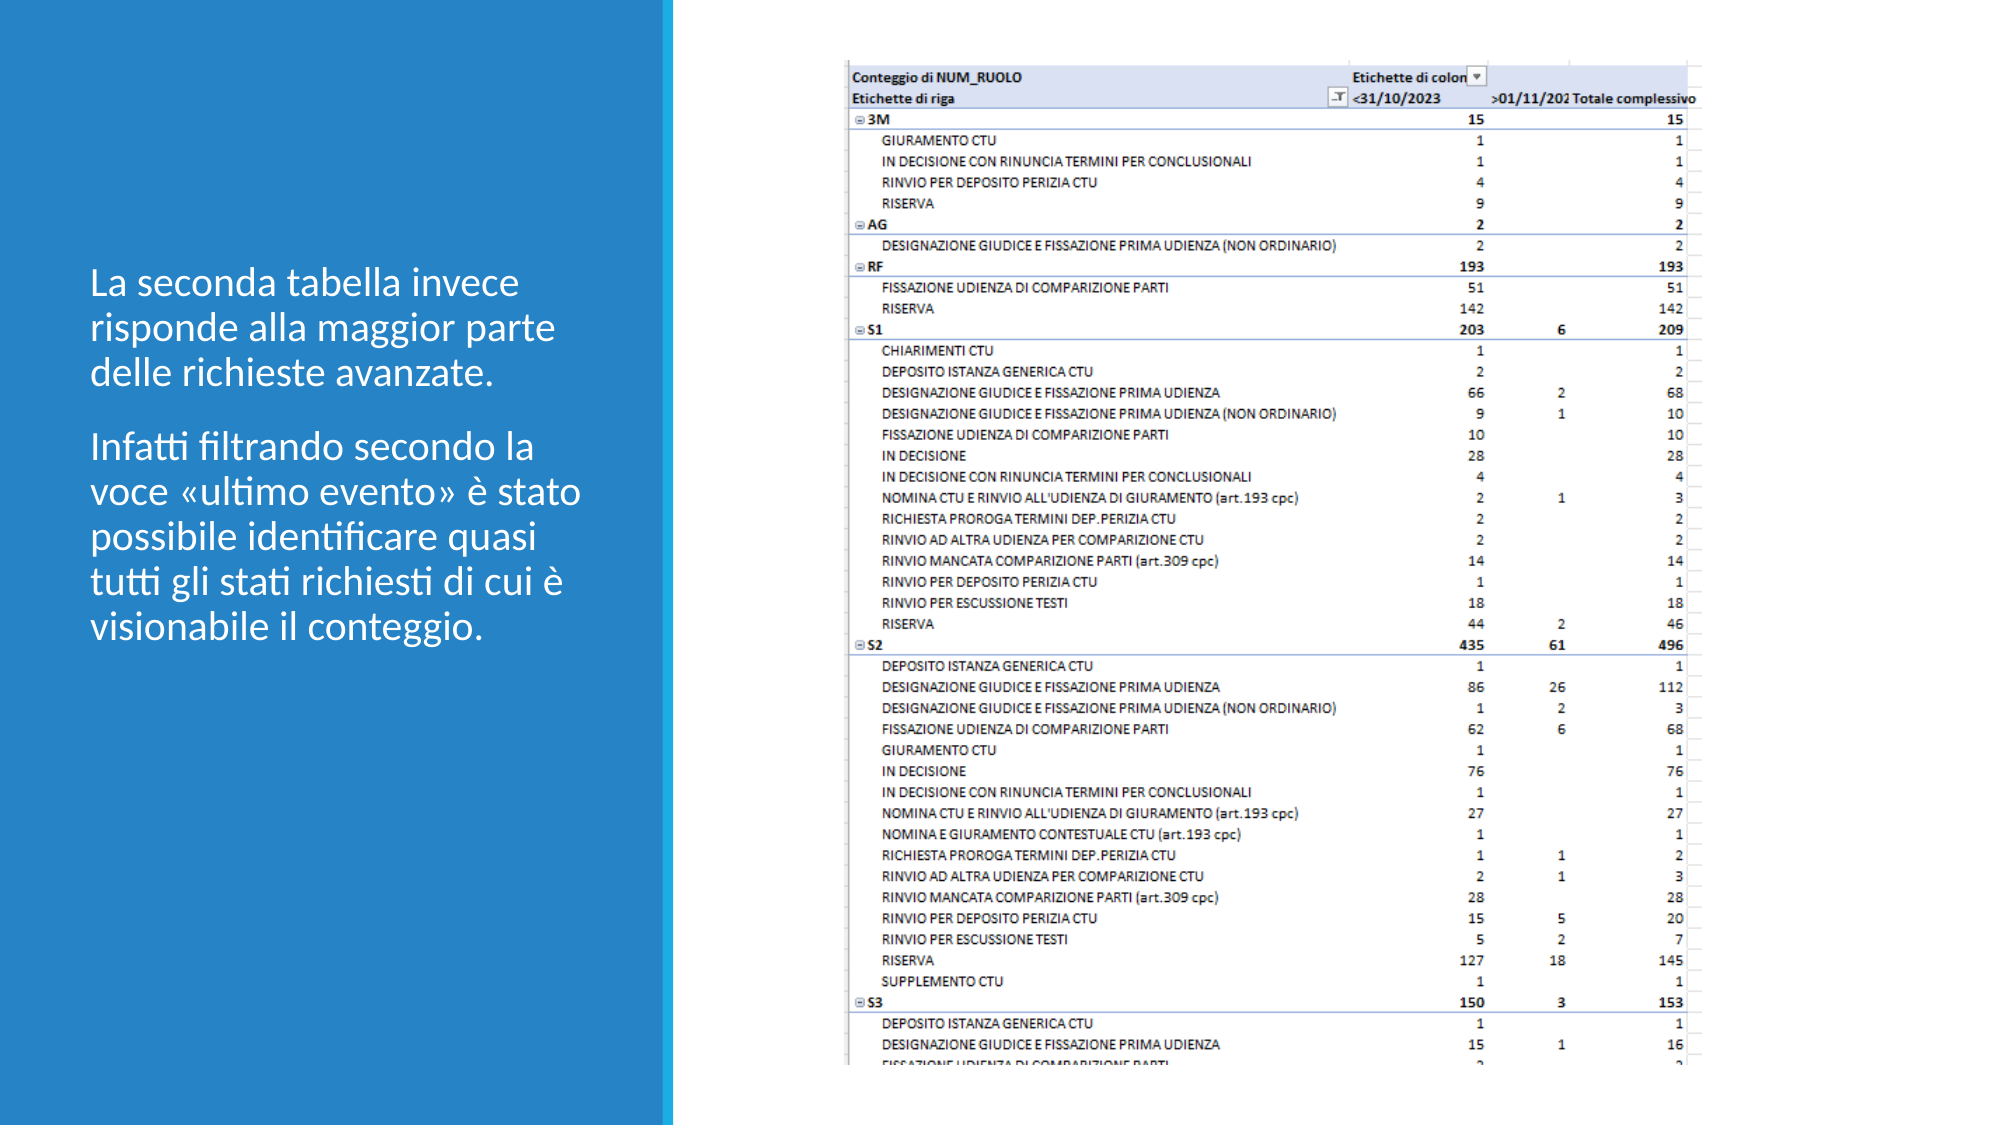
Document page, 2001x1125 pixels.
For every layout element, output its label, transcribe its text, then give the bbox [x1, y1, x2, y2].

list La seconda tabella invece risponde alla maggior parte delle richieste avanzate. Infatti filtrando secondo la voce «ultimo evento» è stato possibile identificare quasi tutti gli stati richiesti di cui è visionabile il conteggio. [75, 252, 600, 1035]
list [844, 60, 1702, 1065]
